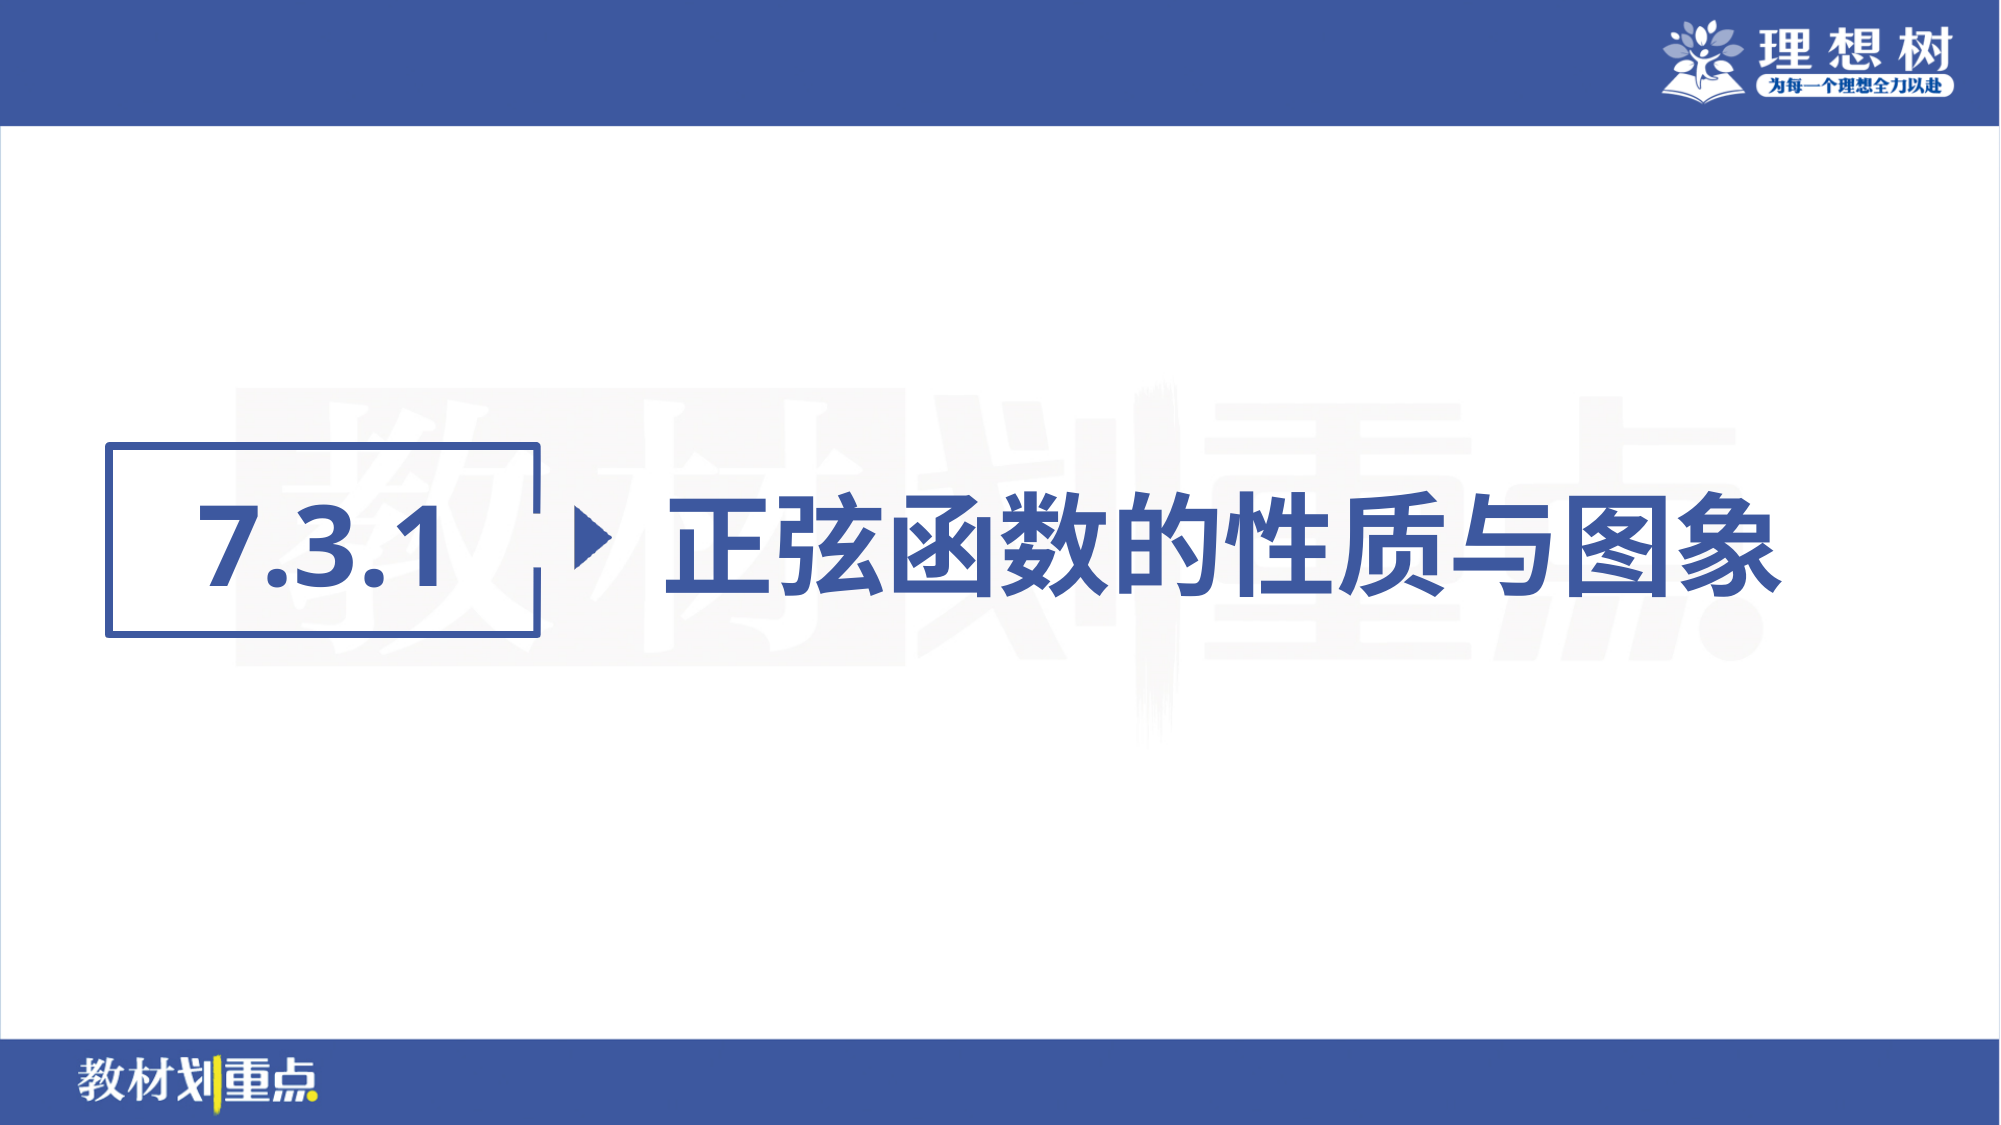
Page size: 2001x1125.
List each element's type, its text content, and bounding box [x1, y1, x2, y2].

text_box 正弦函数的性质与图象 [661, 383, 1982, 698]
picture [0, 0, 2000, 1125]
